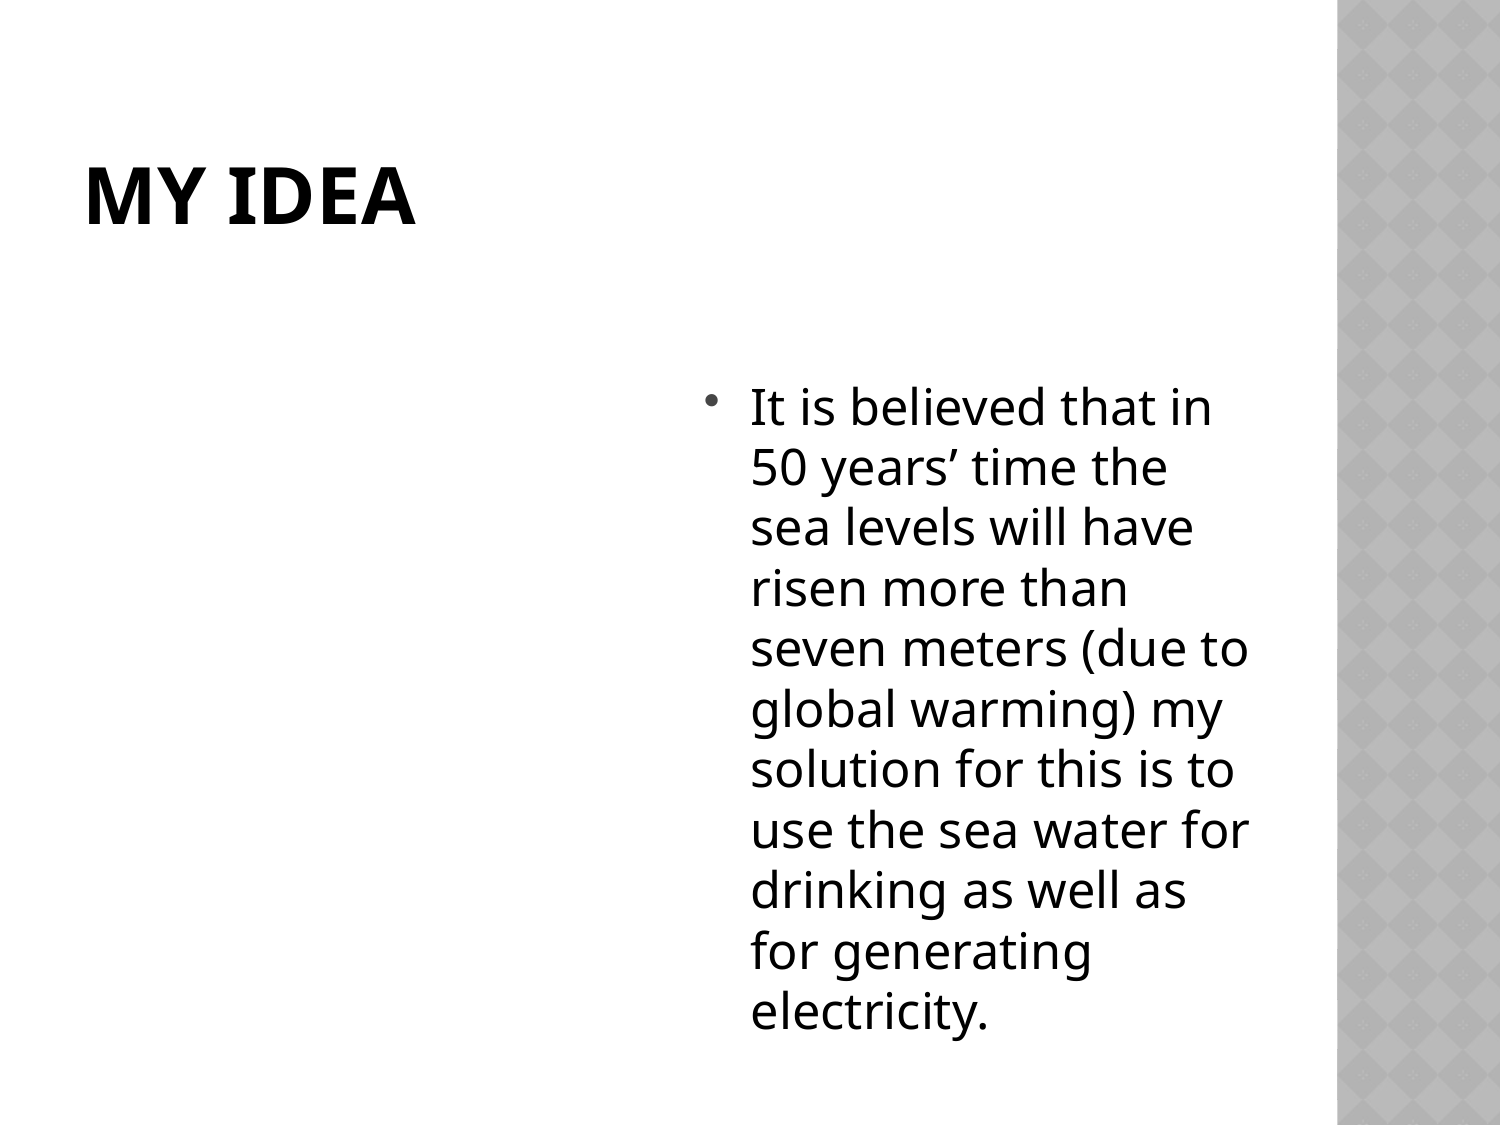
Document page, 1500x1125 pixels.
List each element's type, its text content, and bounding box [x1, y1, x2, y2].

list It is believed that in 50 years’ time the sea levels will have risen more than seven meters (due to global warming) my solution for this is to use the sea water for drinking as well as for generating electricity. [690, 367, 1267, 1064]
title My Idea [75, 52, 1263, 240]
